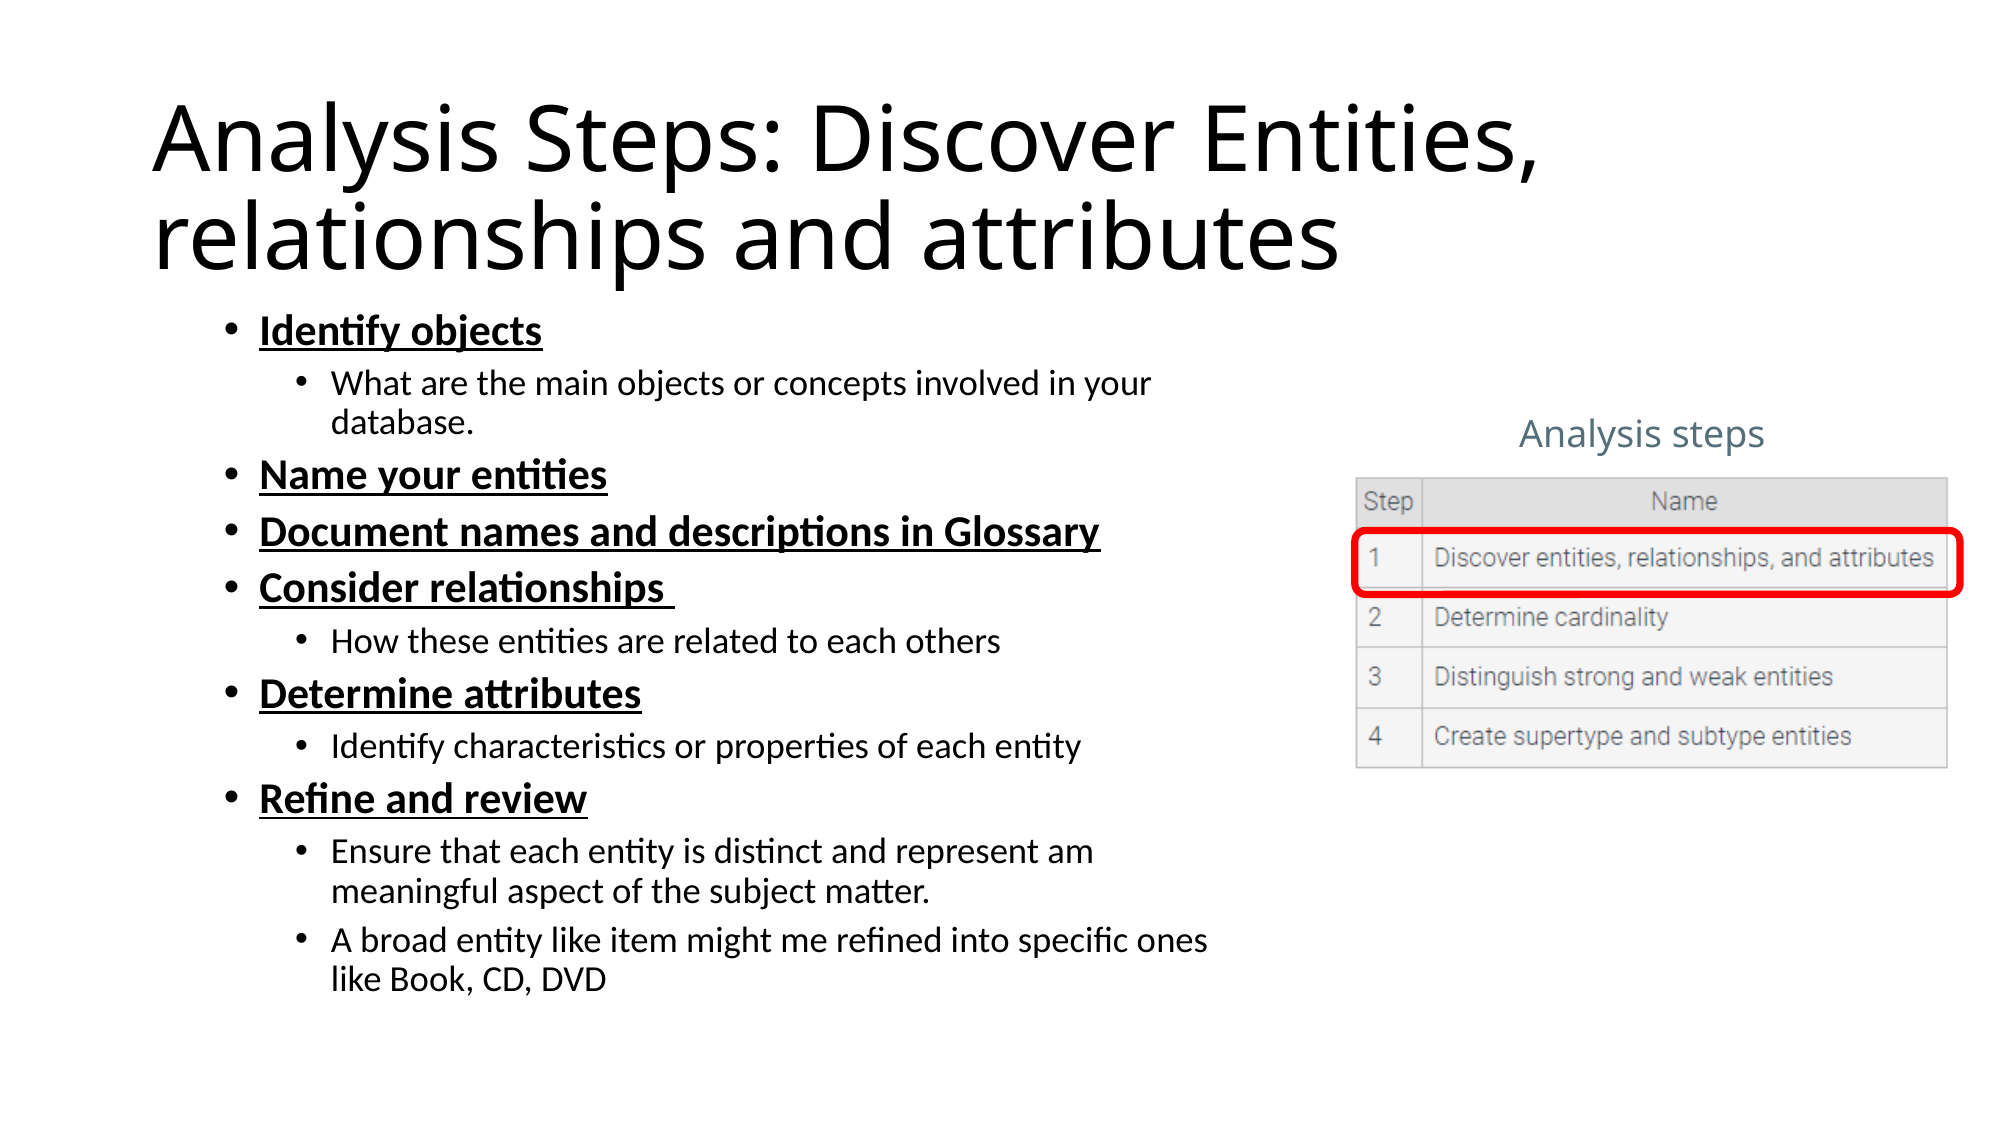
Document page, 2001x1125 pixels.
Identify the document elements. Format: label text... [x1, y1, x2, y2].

text_box Analysis steps [1504, 402, 1863, 453]
picture [1334, 453, 1981, 778]
title Analysis Steps: Discover Entities, relationships and attributes [137, 82, 1863, 300]
list Identify objects What are the main objects or concepts involved in your database. Name your entities Document names and descriptions in Glossary Consider relationships How these entities are related to each others Determine attributes Identify characteristics or properties of each entity Refine and review Ensure that each entity is distinct and represent am meaningful aspect of the subject matter. A broad entity like item might me refined into specific ones like Book, CD, DVD [137, 299, 1271, 1014]
